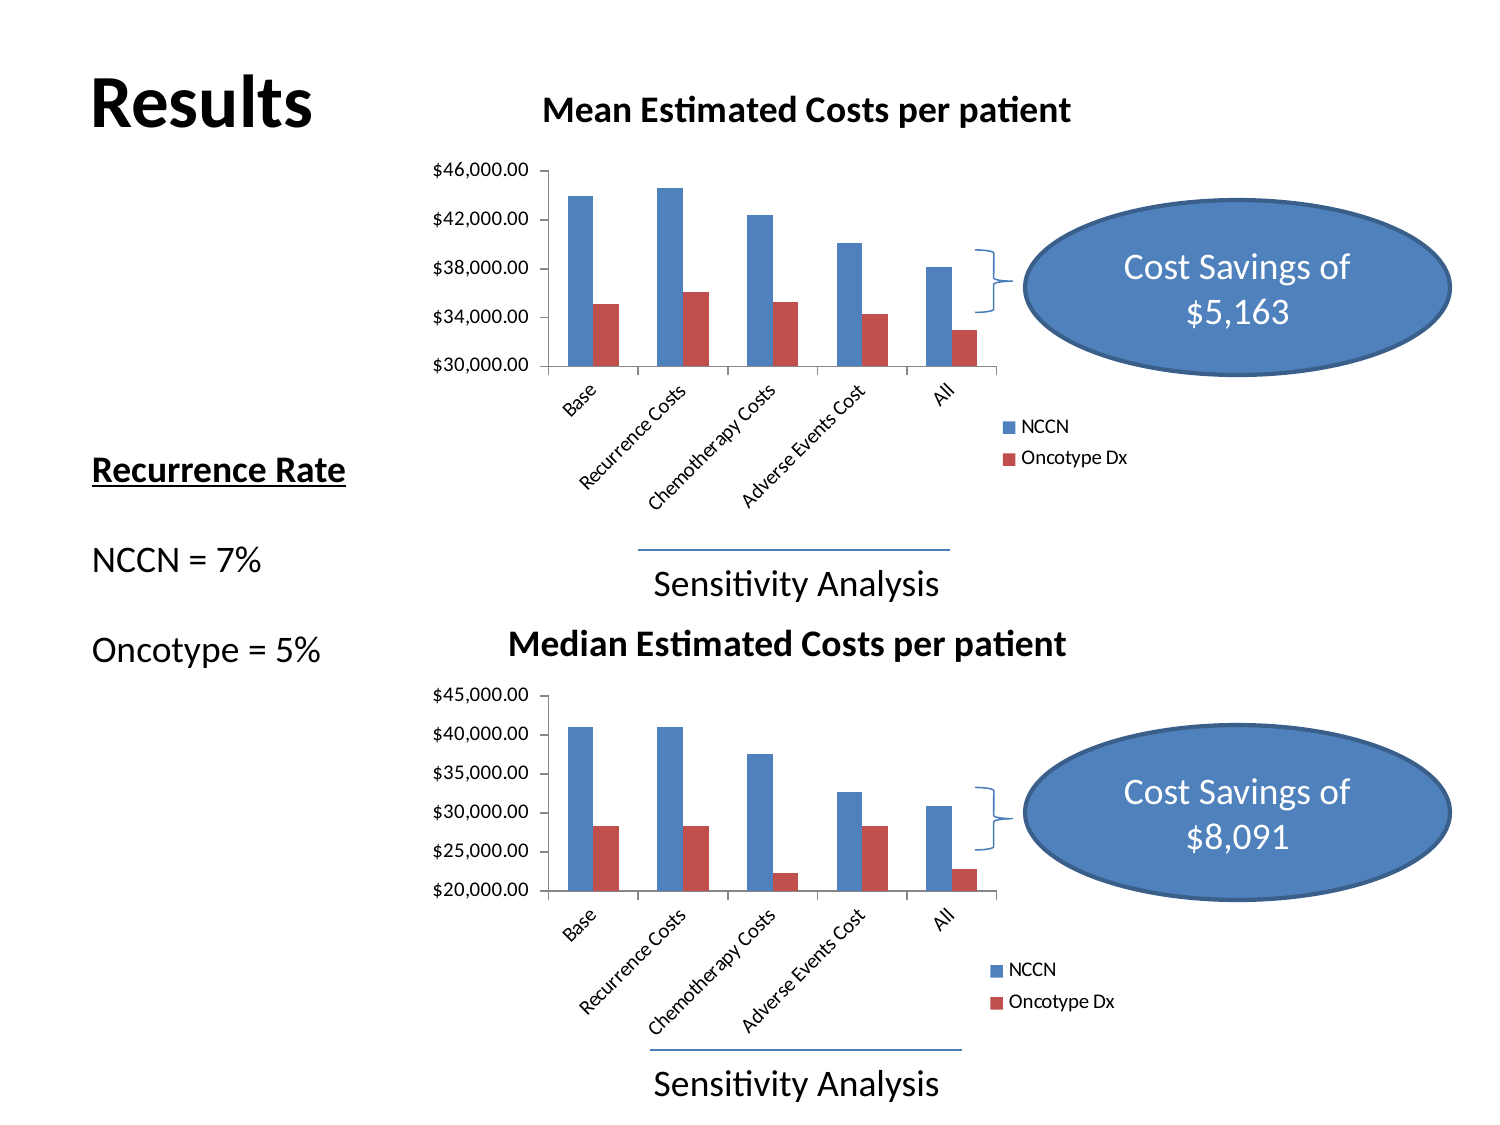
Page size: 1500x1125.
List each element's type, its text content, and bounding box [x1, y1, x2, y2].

text_box Recurrence Rate NCCN = 7% Oncotype = 5% [77, 437, 362, 678]
text_box Sensitivity Analysis [638, 1059, 955, 1112]
text_box Cost Savings of $8,091 [1166, 722, 1453, 903]
title Results [75, 45, 1425, 233]
text_box Sensitivity Analysis [638, 551, 955, 598]
chart [412, 74, 1163, 526]
text_box Cost Savings of $5,163 [1166, 197, 1453, 378]
chart [412, 599, 1163, 1051]
